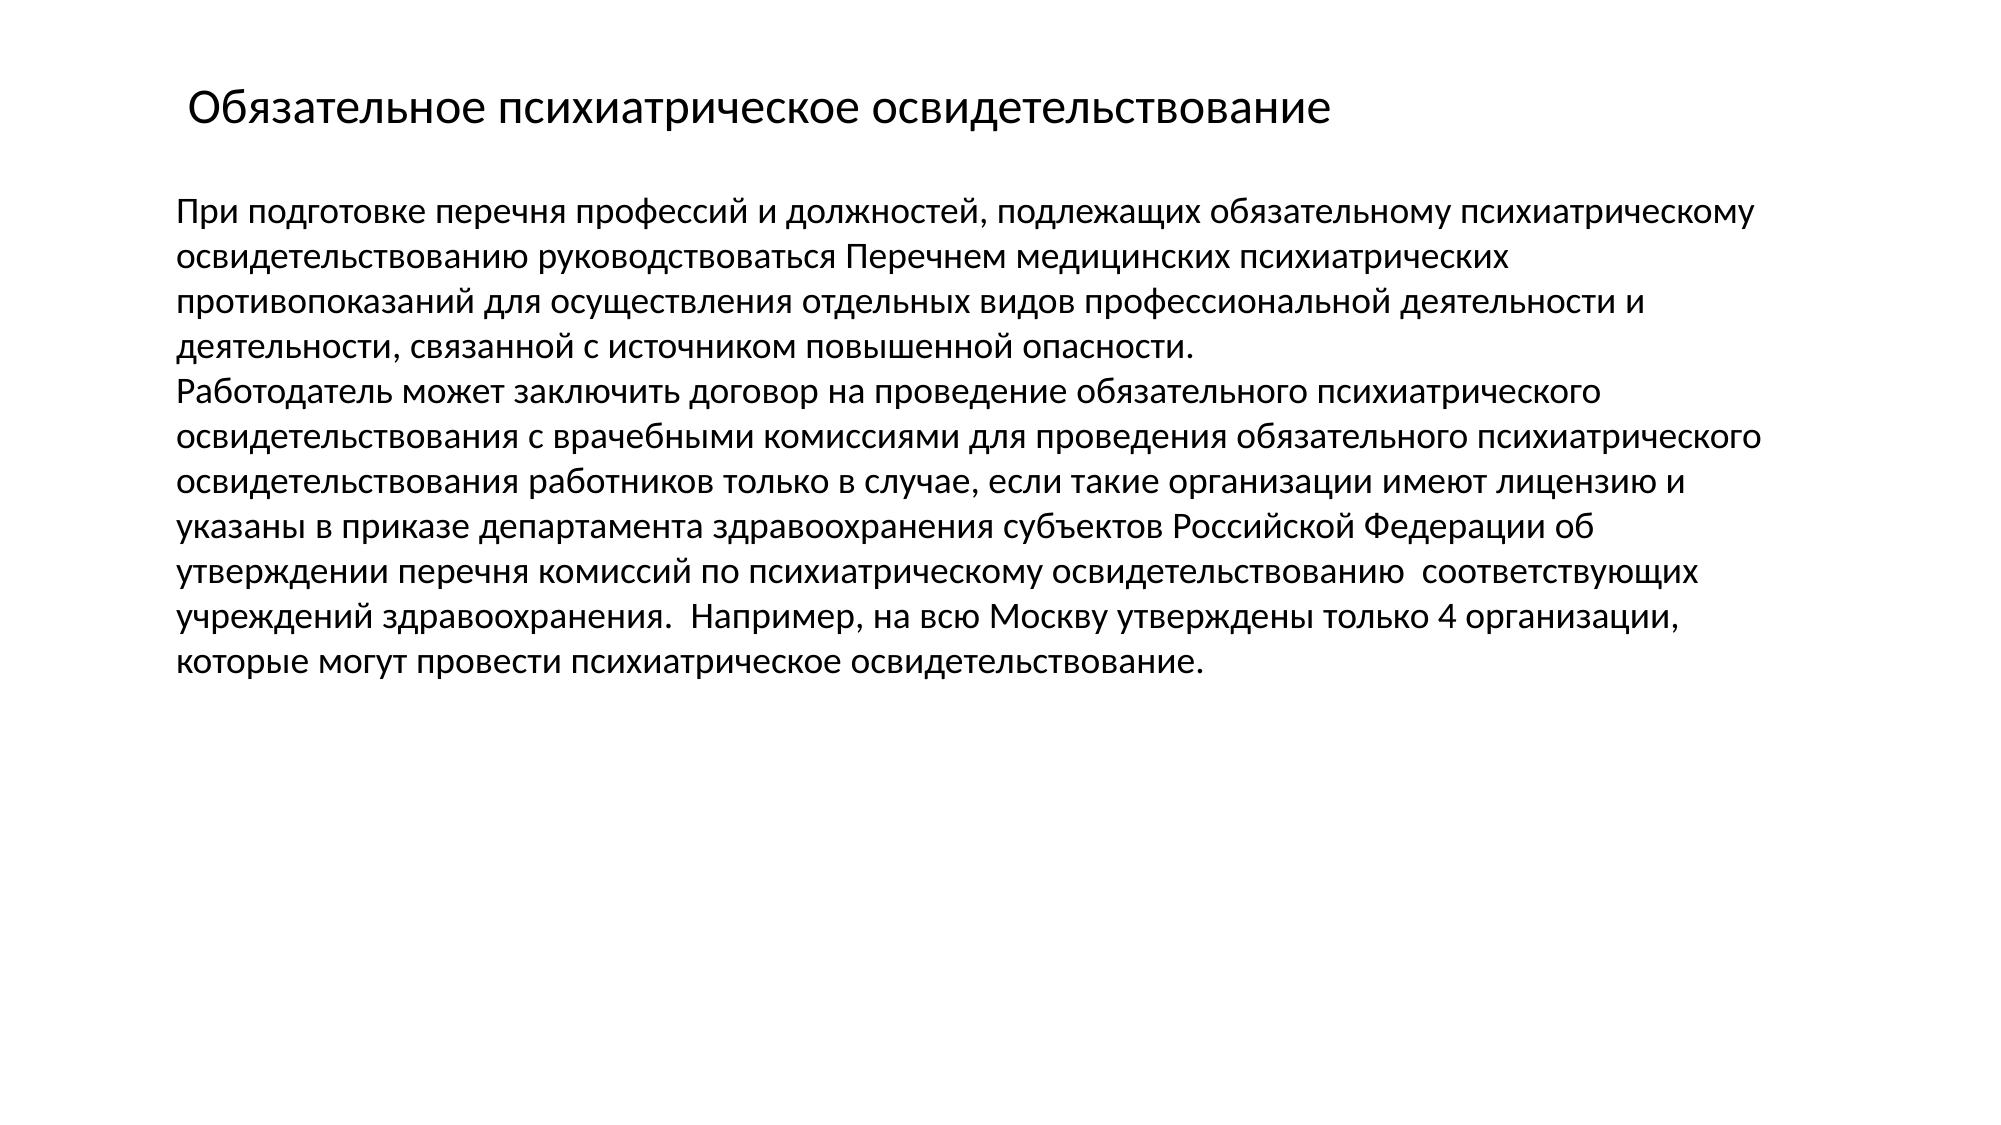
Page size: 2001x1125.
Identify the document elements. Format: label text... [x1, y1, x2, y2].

text_box Обязательное психиатрическое освидетельствование [173, 66, 1599, 142]
text_box При подготовке перечня профессий и должностей, подлежащих обязательному психиатрическому освидетельствованию руководствоваться Перечнем медицинских психиатрических противопоказаний для осуществления отдельных видов профессиональной деятельности и деятельности, связанной с источником повышенной опасности. Работодатель может заключить договор на проведение обязательного психиатрического освидетельствования с врачебными комиссиями для проведения обязательного психиатрического освидетельствования работников только в случае, если такие организации имеют лицензию и указаны в приказе департамента здравоохранения субъектов Российской Федерации об утверждении перечня комиссий по психиатрическому освидетельствованию соответствующих учреждений здравоохранения. Например, на всю Москву утверждены только 4 организации, которые могут провести психиатрическое освидетельствование. [161, 179, 1819, 779]
